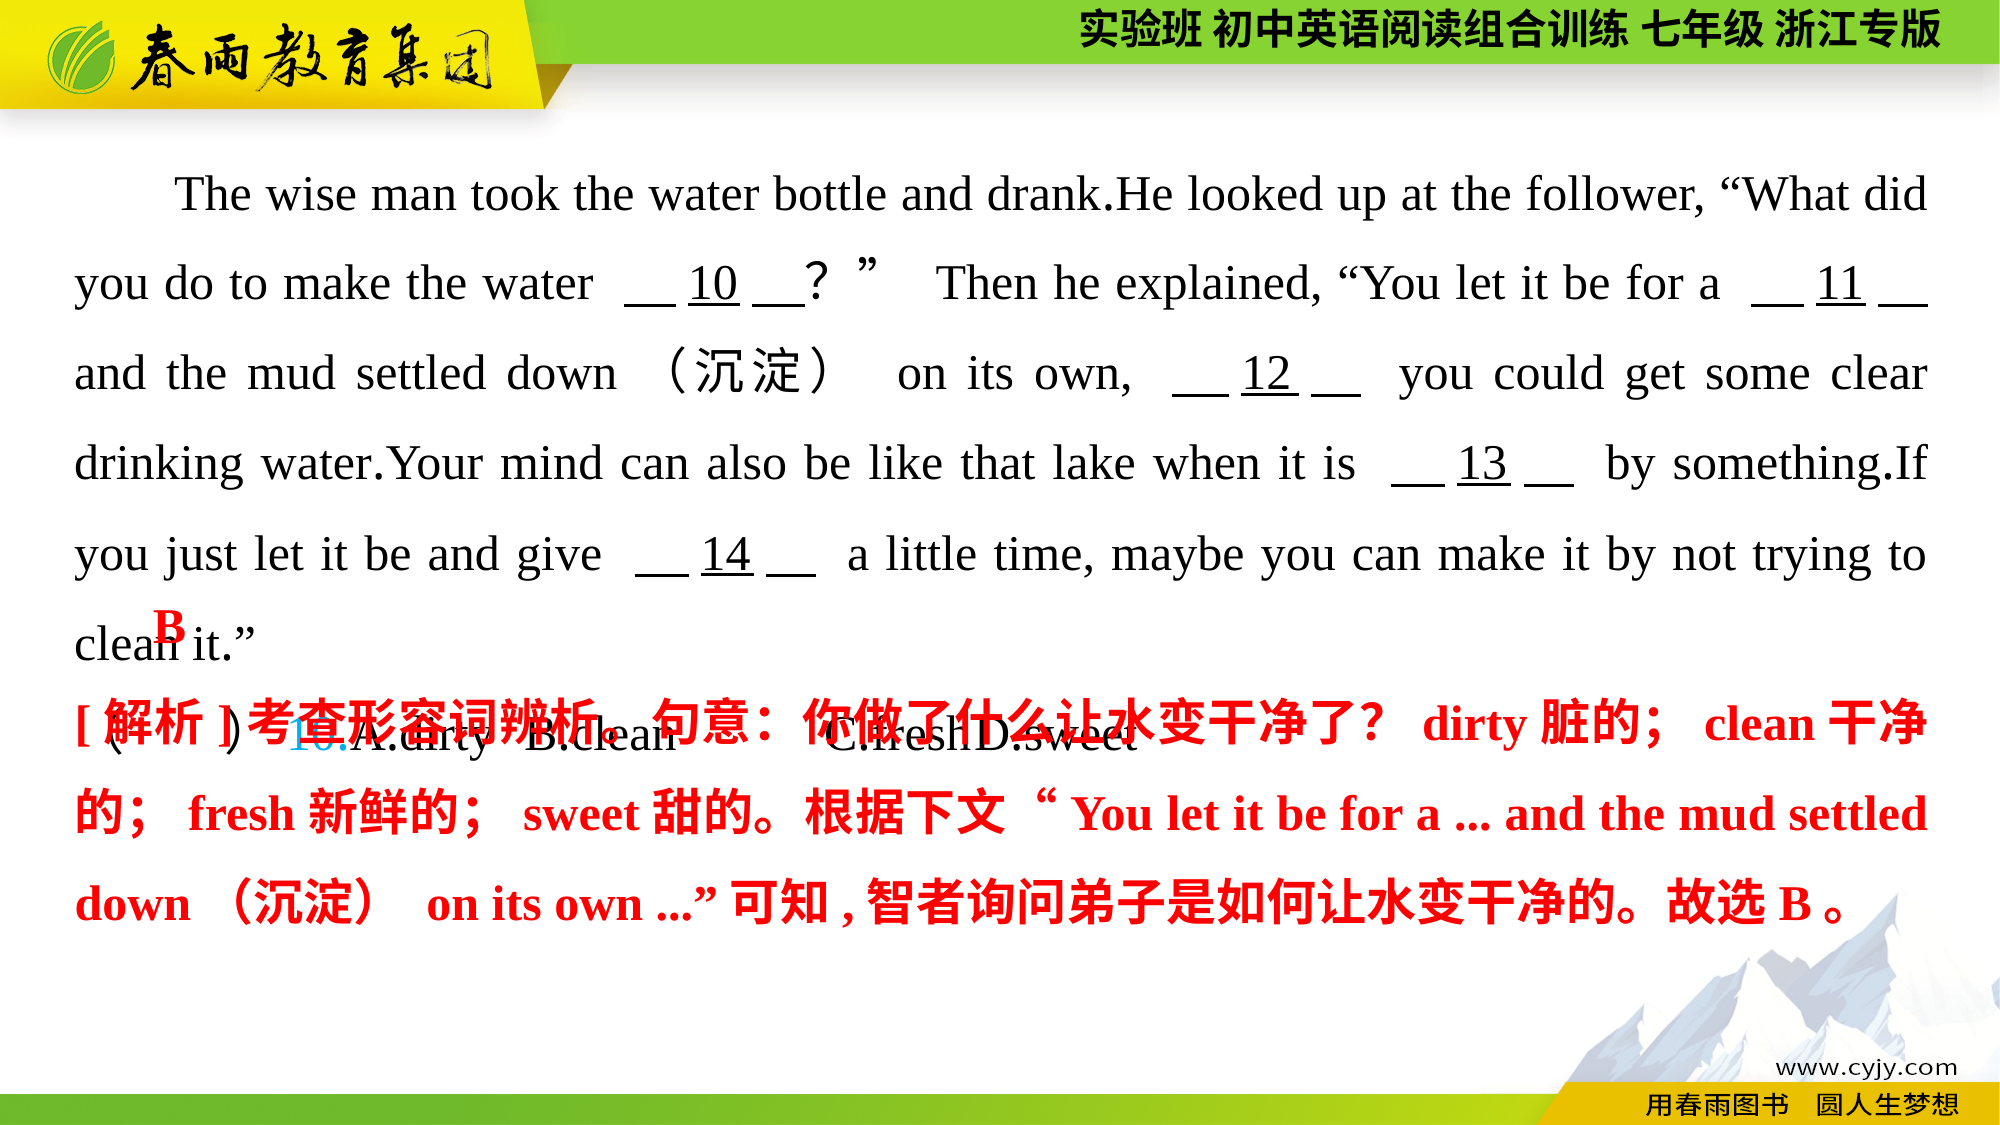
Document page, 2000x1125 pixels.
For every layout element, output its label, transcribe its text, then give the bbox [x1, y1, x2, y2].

list The wise man took the water bottle and drank.He looked up at the follower, “What did you do to make the water 10 ？” Then he explained, “You let it be for a 11 and the mud settled down（沉淀） on its own, 12 you could get some clear drinking water.Your mind can also be like that lake when it is 13 by something.If you just let it be and give 14 a little time, maybe you can make it by not trying to clean it.” （ ）10.A.dirty B.clean C.fresh D.sweet [59, 122, 1944, 652]
text_box B [138, 586, 202, 652]
text_box [解析]考查形容词辨析。句意：你做了什么让水变干净了？dirty脏的；clean干净的；fresh新鲜的；sweet甜的。根据下文“You let it be for a ... and the mud settled down（沉淀） on its own ...”可知,智者询问弟子是如何让水变干净的。故选B。 [59, 652, 1944, 938]
picture [0, 0, 2000, 1125]
